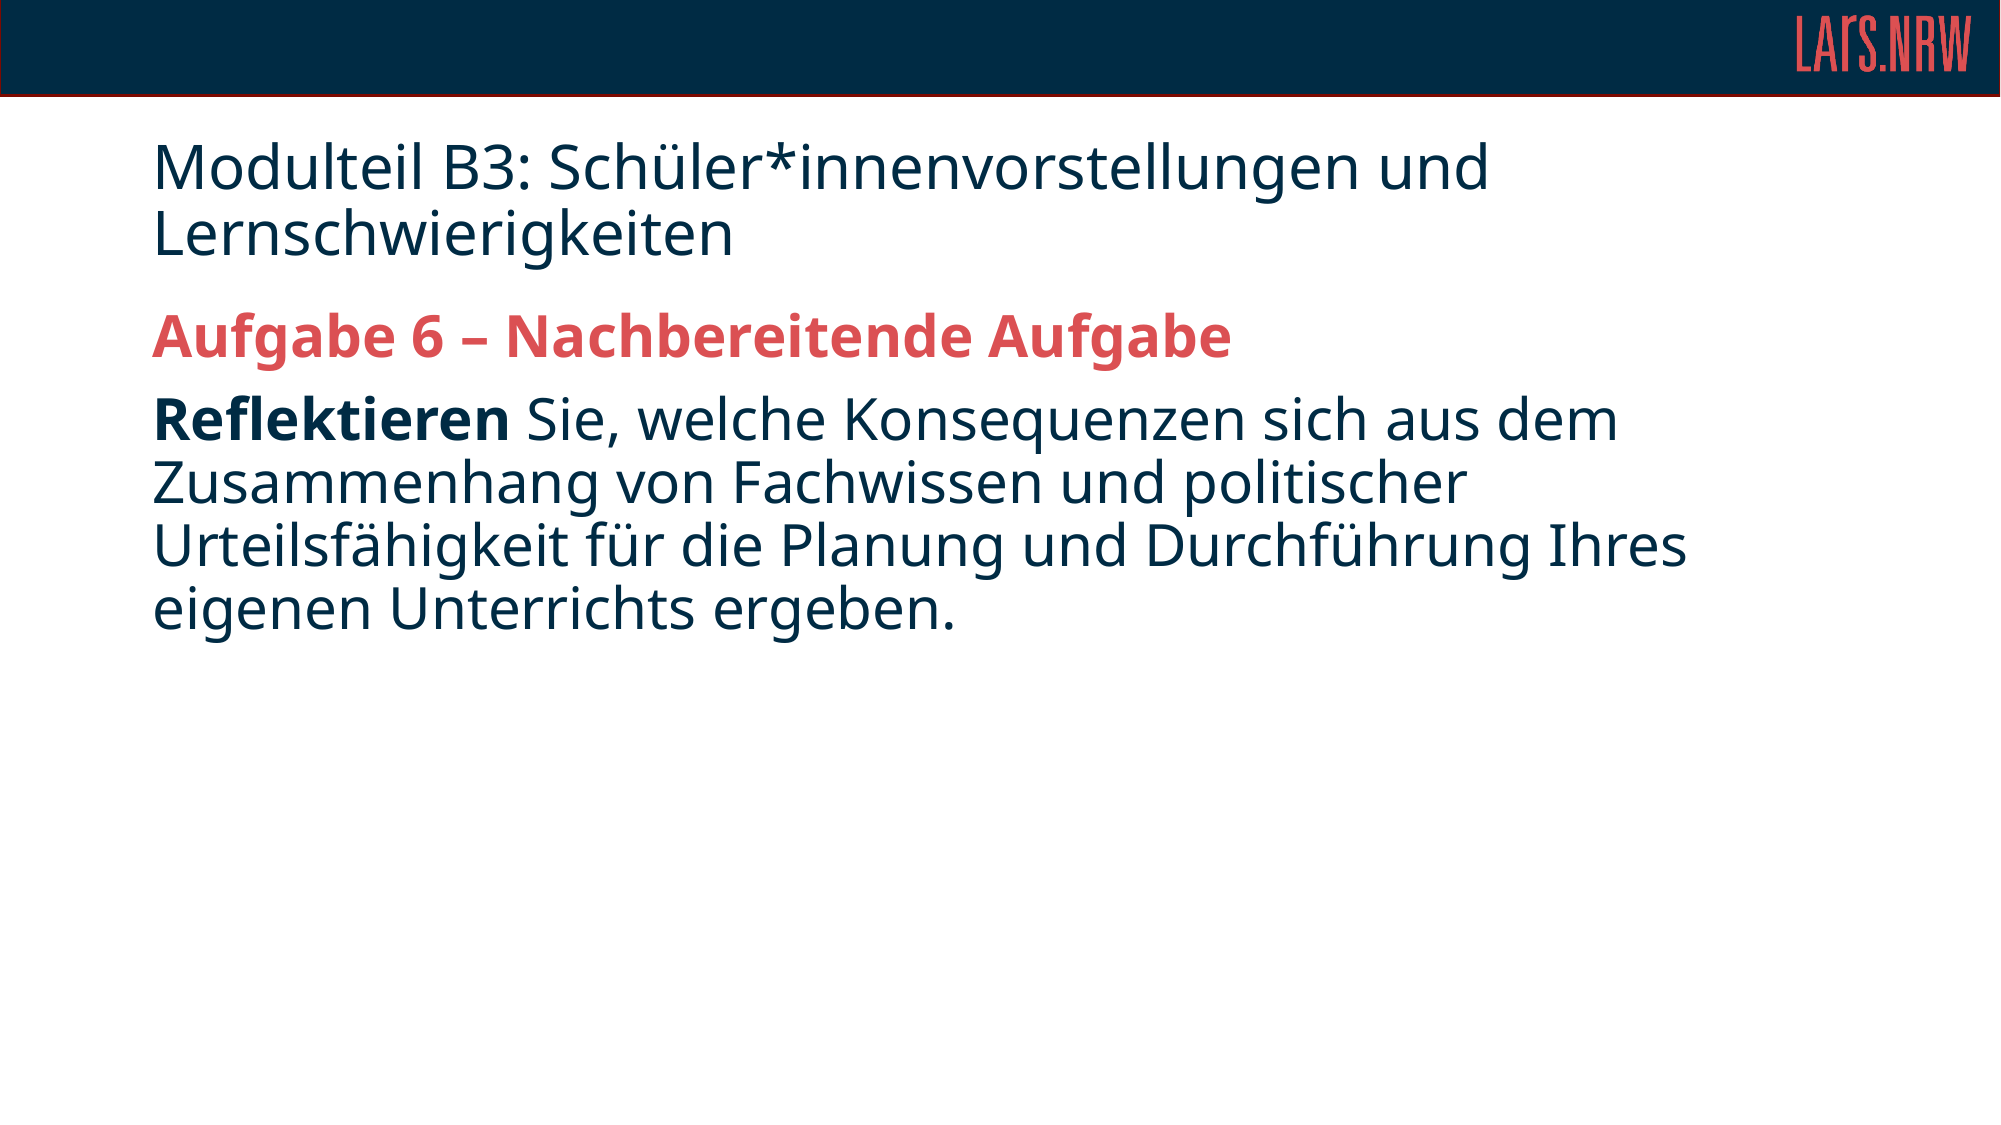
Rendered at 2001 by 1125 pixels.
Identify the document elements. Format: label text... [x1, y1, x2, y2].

picture [1779, 3, 1977, 86]
title Modulteil B3: Schüler*innenvorstellungen und Lernschwierigkeiten [137, 128, 1863, 278]
list Aufgabe 6 – Nachbereitende Aufgabe Reflektieren Sie, welche Konsequenzen sich aus dem Zusammenhang von Fachwissen und politischer Urteilsfähigkeit für die Planung und Durchführung Ihres eigenen Unterrichts ergeben. [137, 299, 1863, 1014]
